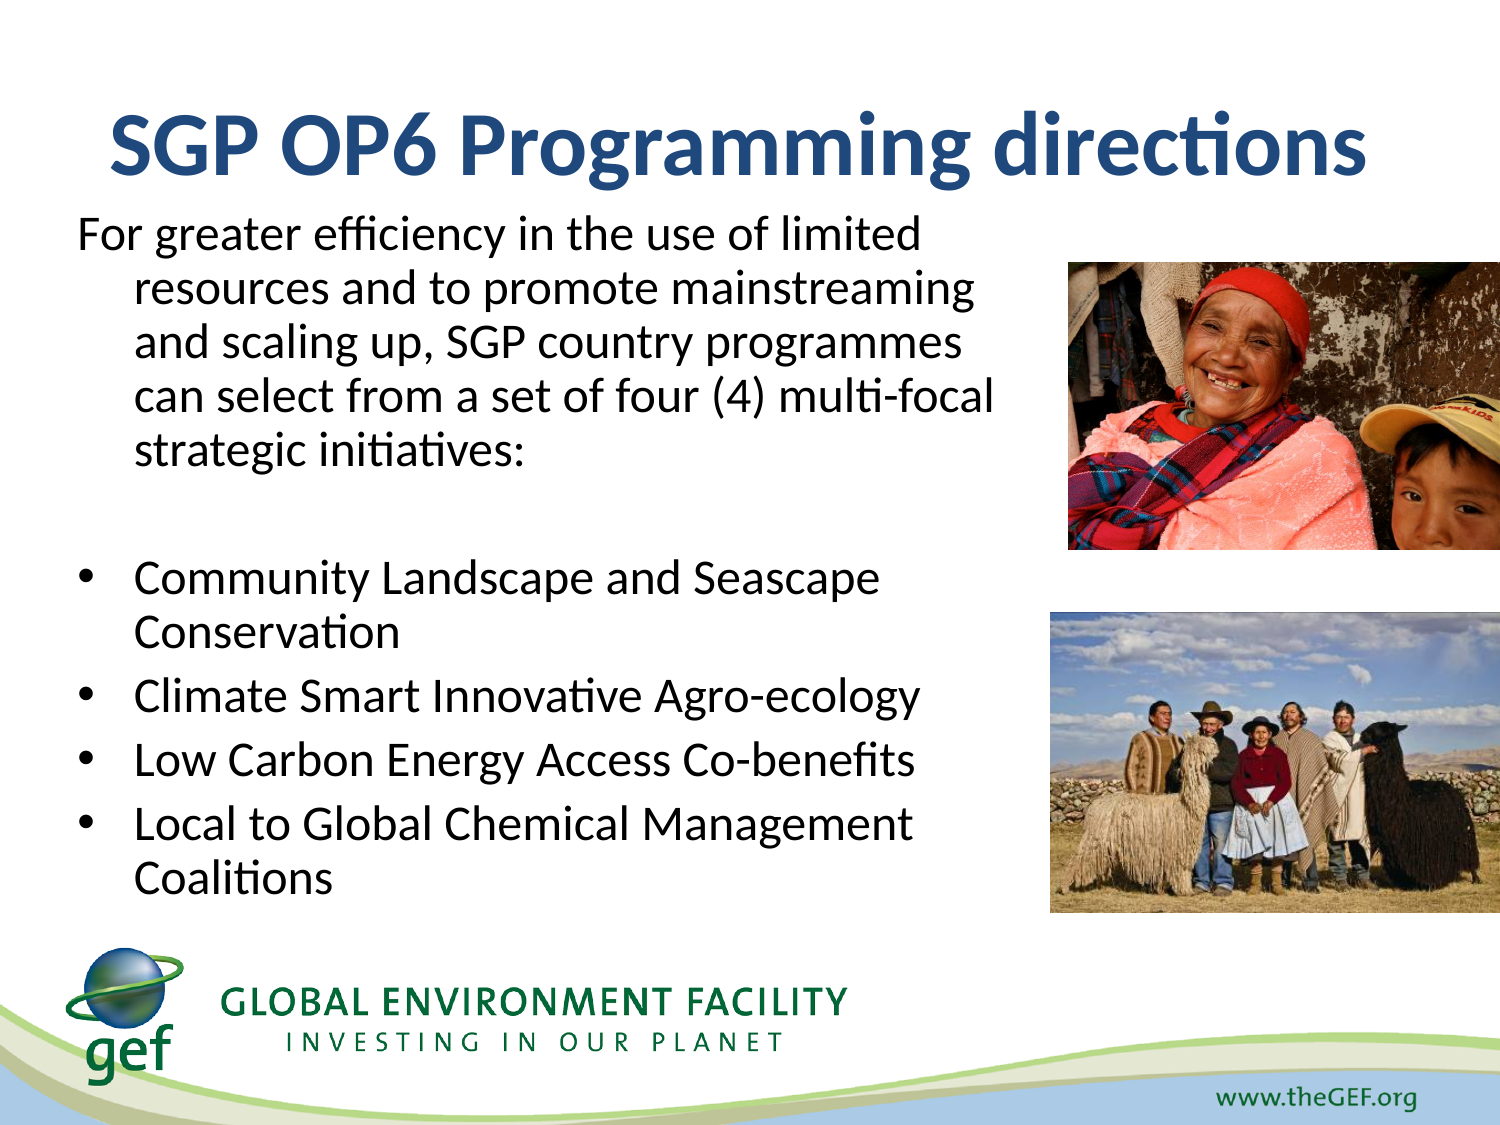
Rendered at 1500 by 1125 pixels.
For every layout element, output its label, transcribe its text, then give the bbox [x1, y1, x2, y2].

title SGP OP6 Programming directions [74, 44, 1426, 233]
picture [0, 920, 1500, 1125]
picture [1067, 262, 1500, 551]
picture [1049, 612, 1500, 913]
list For greater efficiency in the use of limited resources and to promote mainstreaming and scaling up, SGP country programmes can select from a set of four (4) multi-focal strategic initiatives: Community Landscape and Seascape Conservation Climate Smart Innovative Agro-ecology Low Carbon Energy Access Co-benefits Local to Global Chemical Management Coalitions [62, 199, 1051, 1013]
